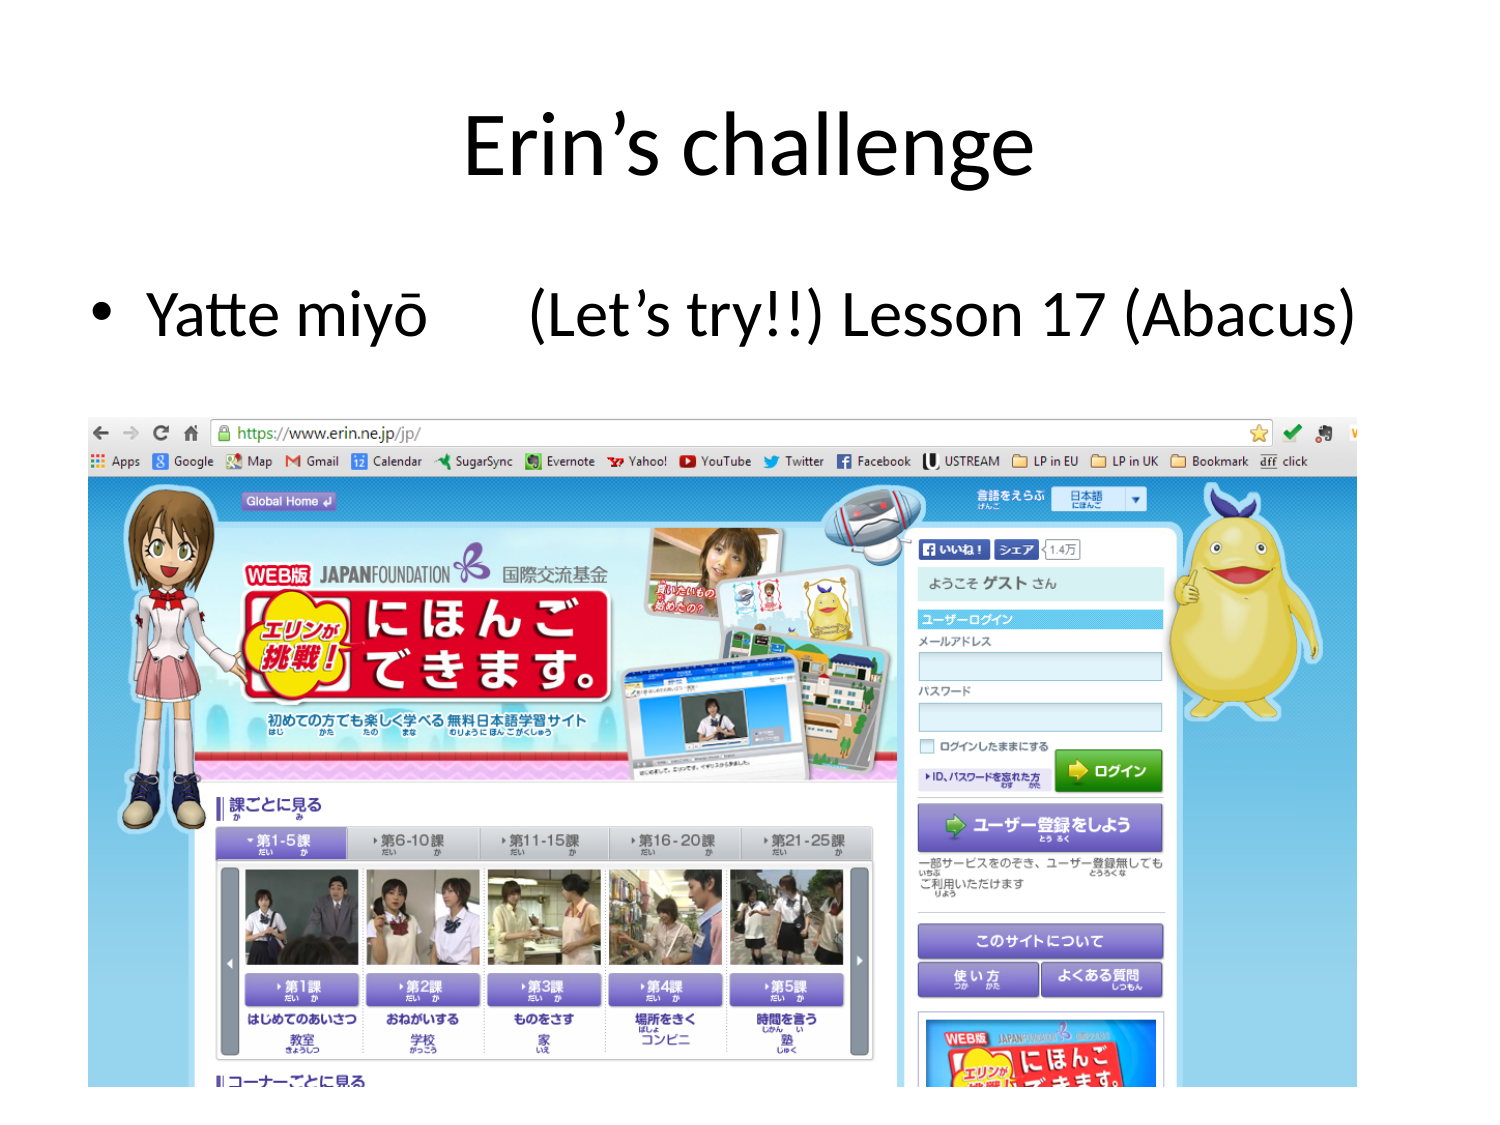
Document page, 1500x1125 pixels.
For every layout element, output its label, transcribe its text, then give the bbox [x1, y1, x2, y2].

picture [88, 417, 1357, 1088]
title Erin’s challenge [75, 45, 1425, 233]
list Yatte miyō (Let’s try!!) Lesson 17 (Abacus) [75, 262, 1425, 1005]
